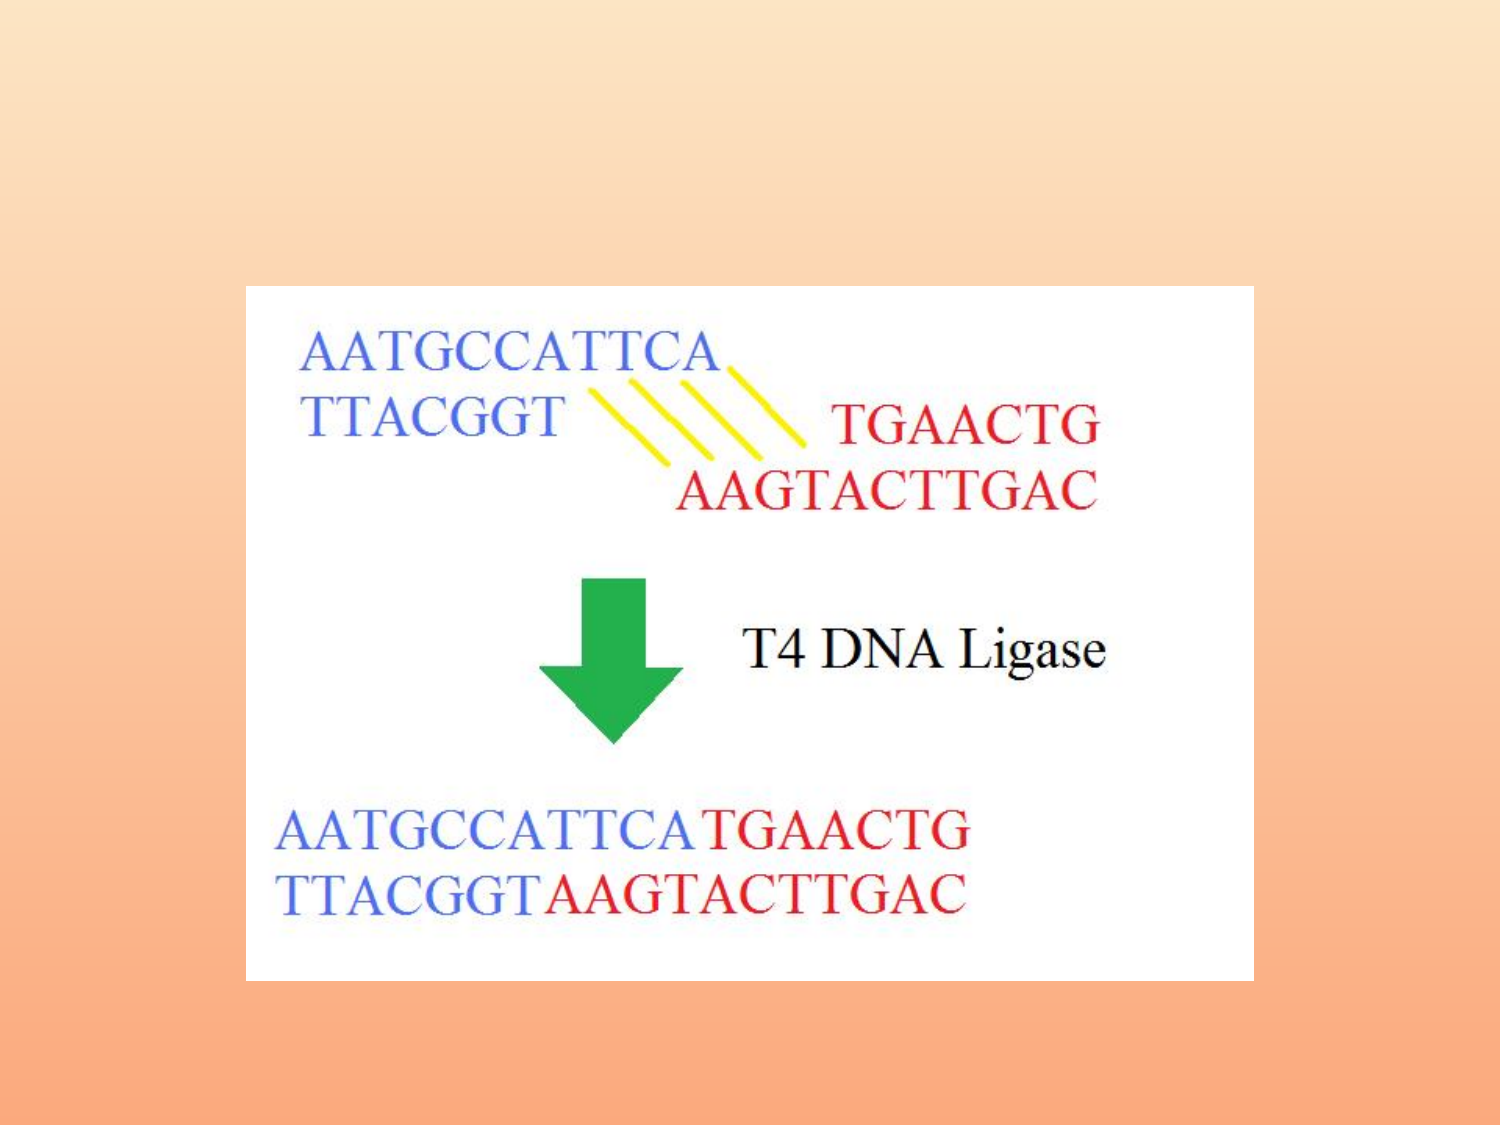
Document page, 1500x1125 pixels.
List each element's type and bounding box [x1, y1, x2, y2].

list [245, 286, 1255, 981]
